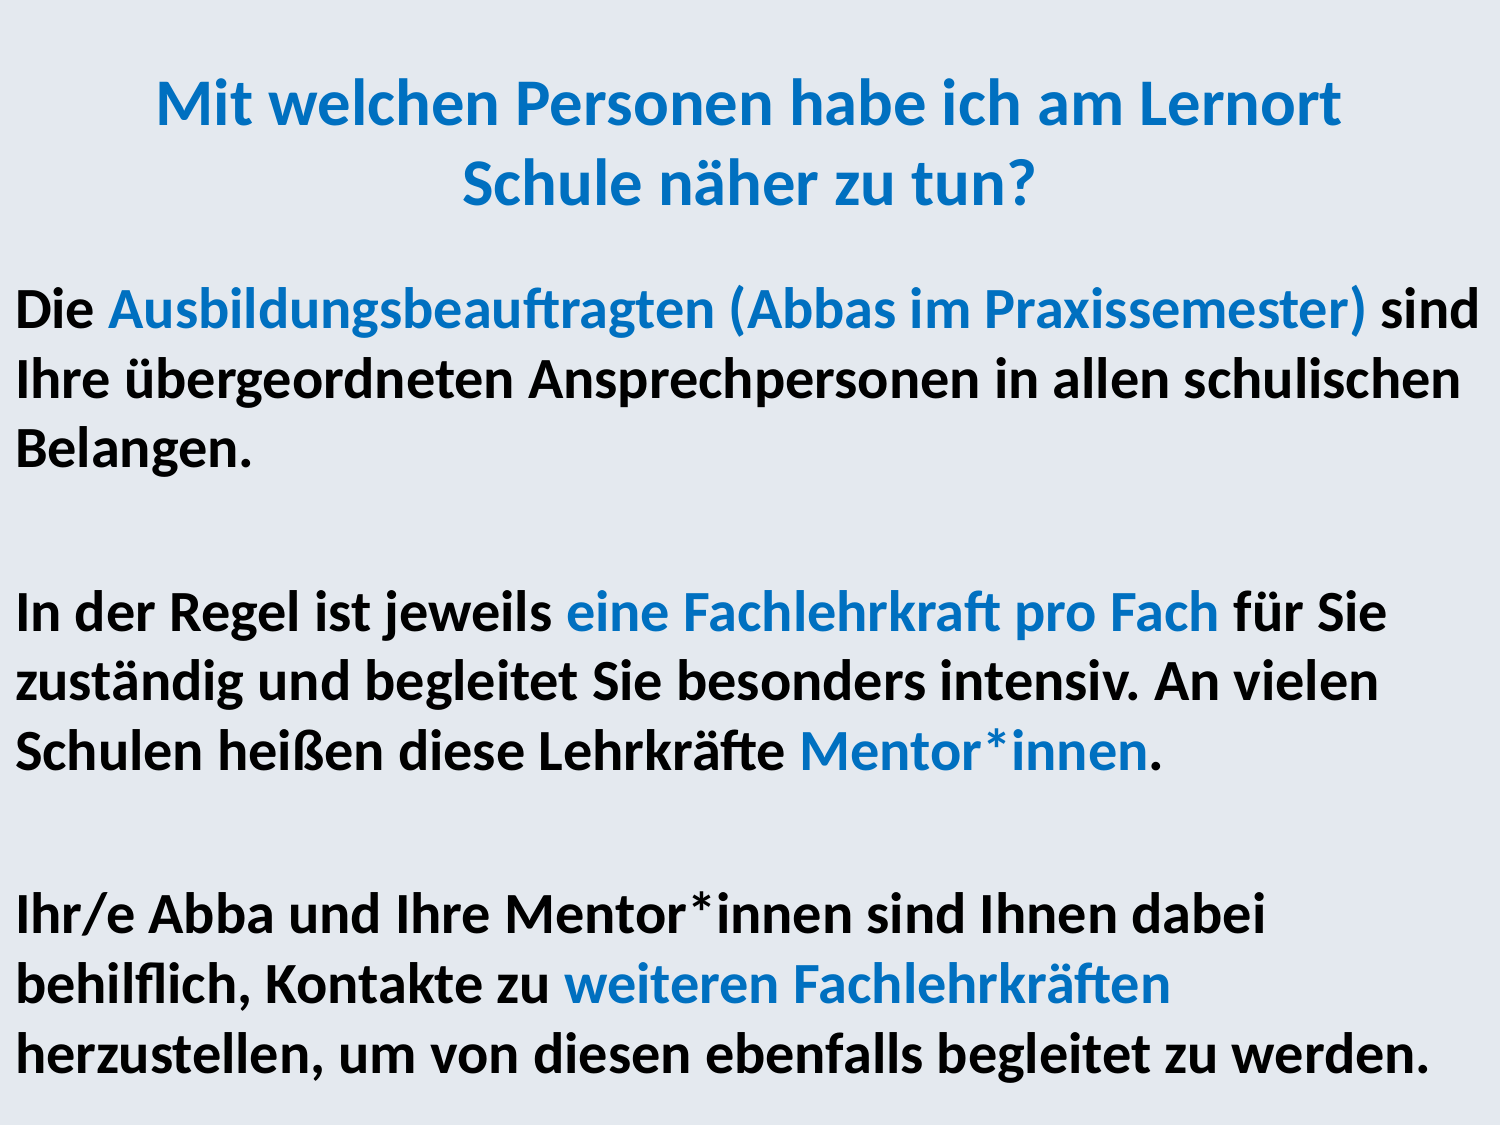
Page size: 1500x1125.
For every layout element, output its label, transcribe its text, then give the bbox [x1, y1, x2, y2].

title Mit welchen Personen habe ich am Lernort Schule näher zu tun? [75, 45, 1425, 233]
list Die Ausbildungsbeauftragten (Abbas im Praxissemester) sind Ihre übergeordneten Ansprechpersonen in allen schulischen Belangen. In der Regel ist jeweils eine Fachlehrkraft pro Fach für Sie zuständig und begleitet Sie besonders intensiv. An vielen Schulen heißen diese Lehrkräfte Mentor*innen. Ihr/e Abba und Ihre Mentor*innen sind Ihnen dabei behilflich, Kontakte zu weiteren Fachlehrkräften herzustellen, um von diesen ebenfalls begleitet zu werden. [0, 262, 1500, 1125]
